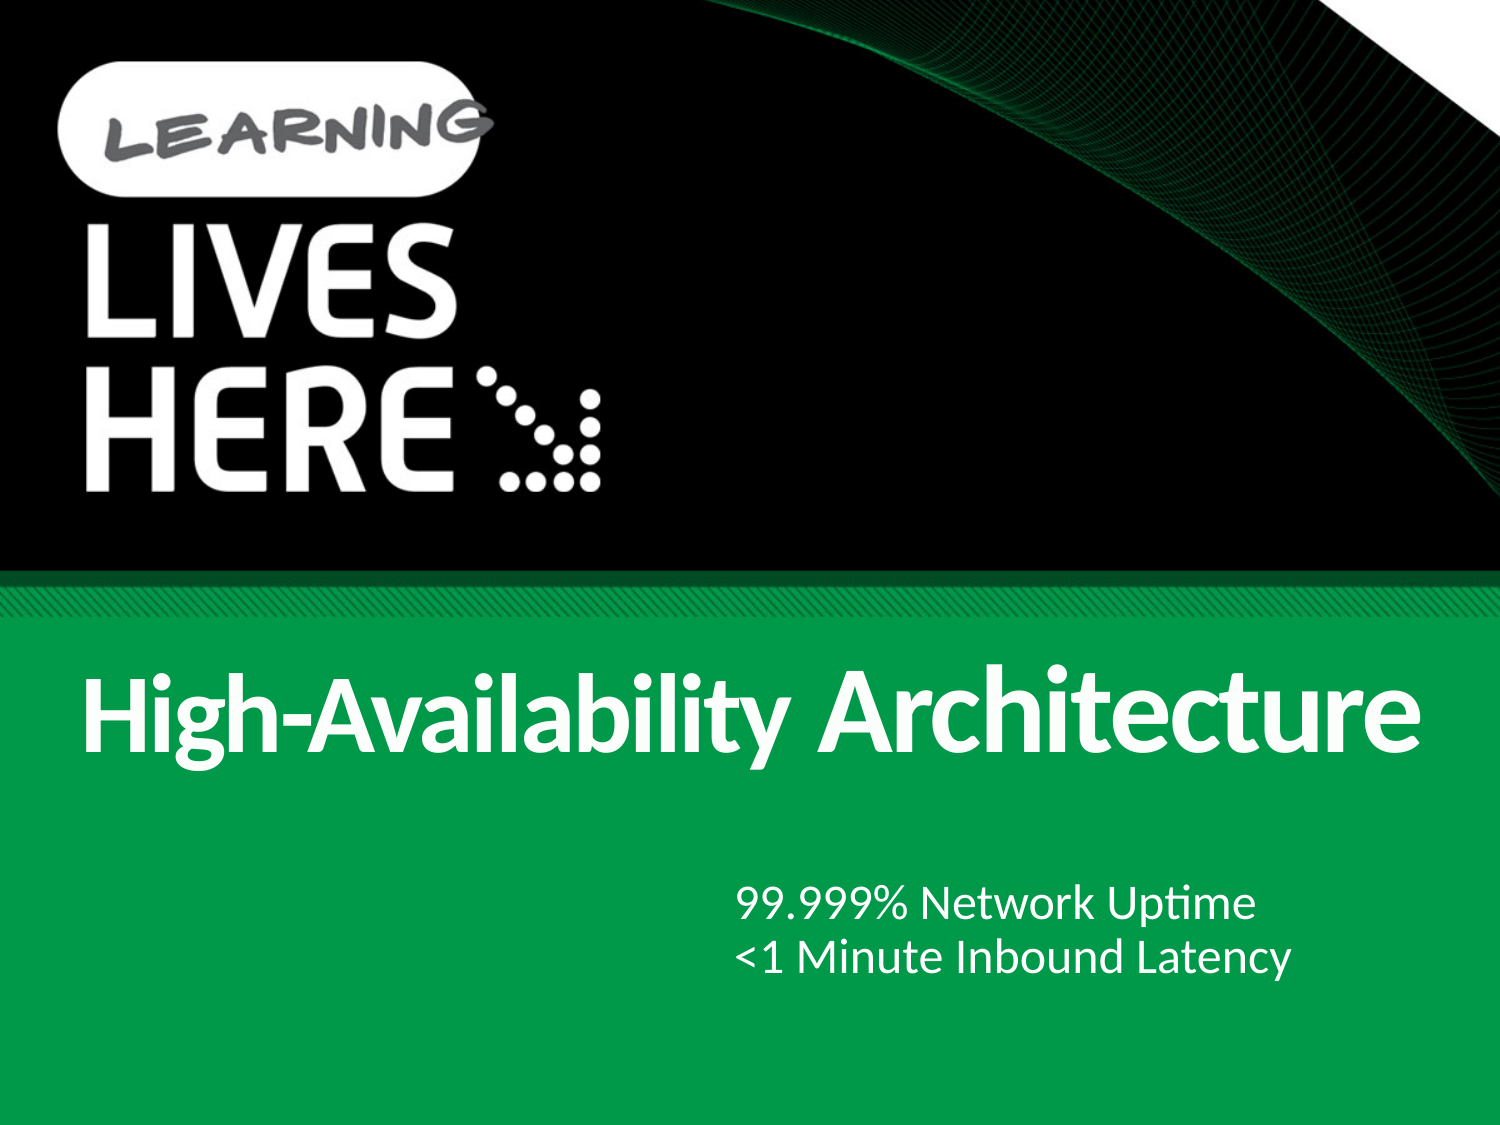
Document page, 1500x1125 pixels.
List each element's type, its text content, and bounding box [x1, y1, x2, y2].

title High-Availability Architecture [80, 644, 1467, 864]
picture [0, 0, 1500, 1125]
subtitle 99.999% Network Uptime <1 Minute Inbound Latency [734, 876, 1360, 952]
